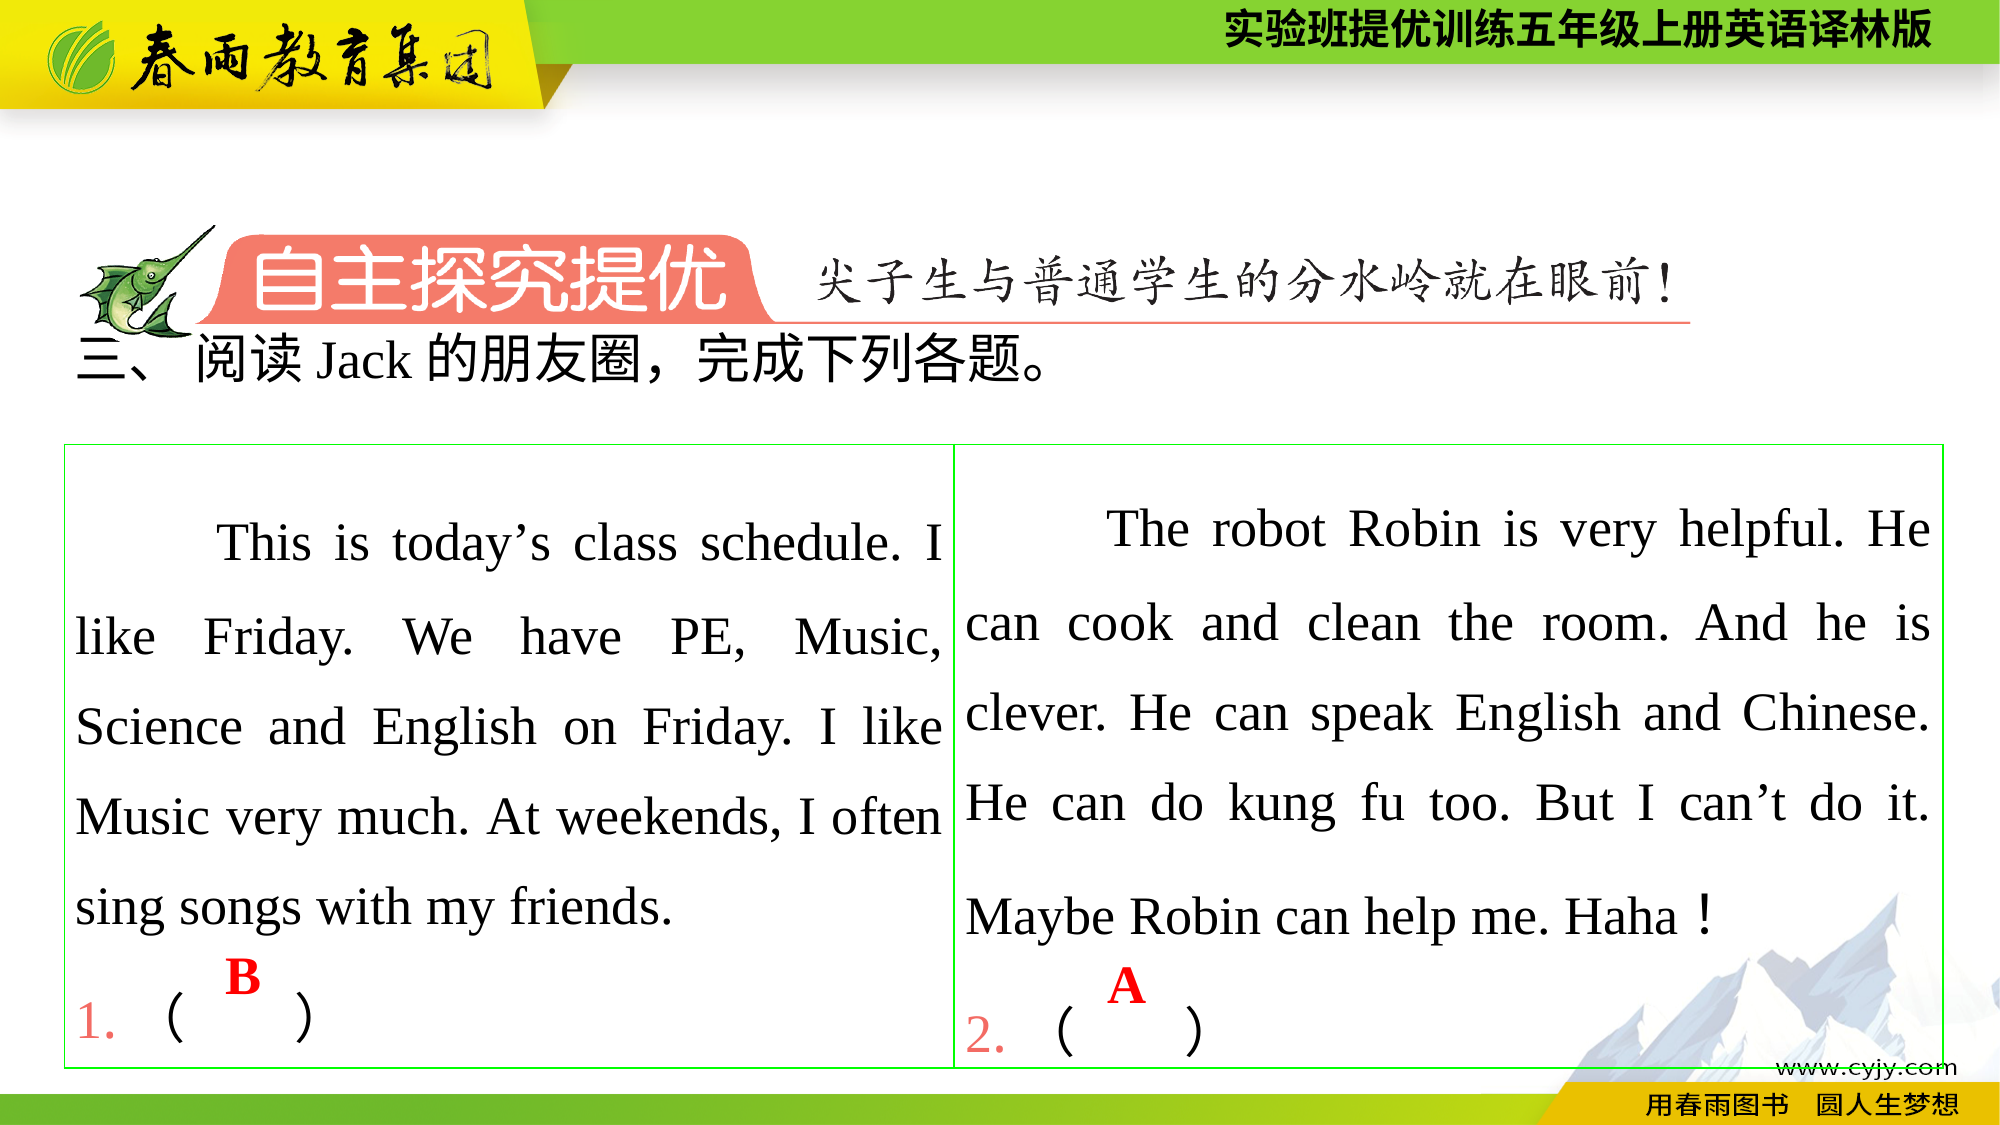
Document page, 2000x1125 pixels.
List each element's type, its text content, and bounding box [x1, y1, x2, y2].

text_box B [210, 933, 277, 1013]
table_header This is today’s class schedule. I like Friday. We have PE, Music, Science and English on Friday. I like Music very much. At weekends, I often sing songs with my friends. 1.（ ） [65, 445, 953, 1067]
picture [0, 0, 2000, 1125]
list 三、 阅读Jack的朋友圈，完成下列各题。 [59, 122, 1944, 433]
text_box A [1092, 942, 1162, 1023]
table_header The robot Robin is very helpful. He can cook and clean the room. And he is clever. He can speak English and Chinese. He can do kung fu too. But I can’t do it. Maybe Robin can help me. Haha！ 2.（ ） [955, 445, 1942, 1067]
